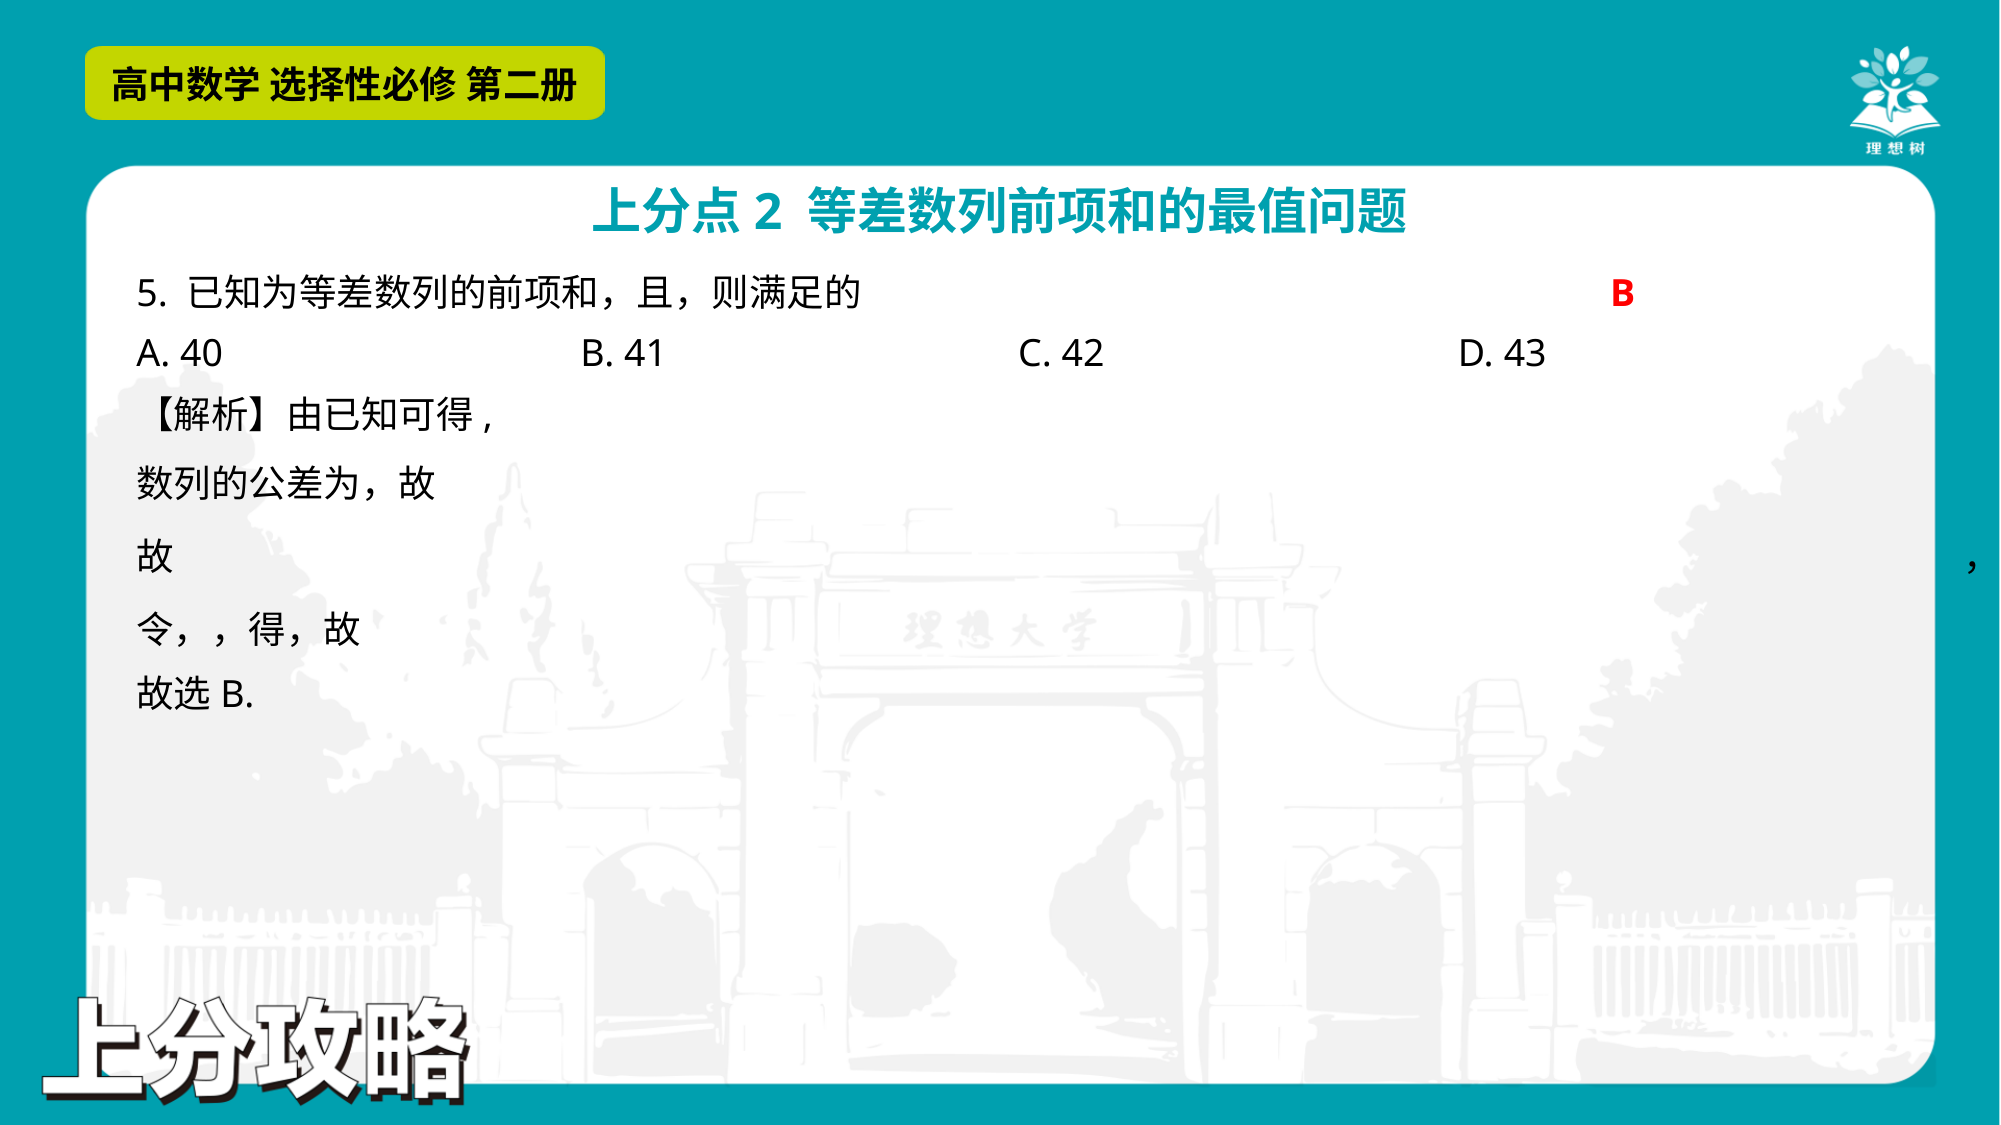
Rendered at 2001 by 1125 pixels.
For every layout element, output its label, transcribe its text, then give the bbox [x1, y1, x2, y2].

text_box B [1595, 246, 1650, 307]
text_box A. 40 B. 41 C. 42 D. 43 [136, 307, 1865, 367]
picture [0, 0, 2000, 1125]
